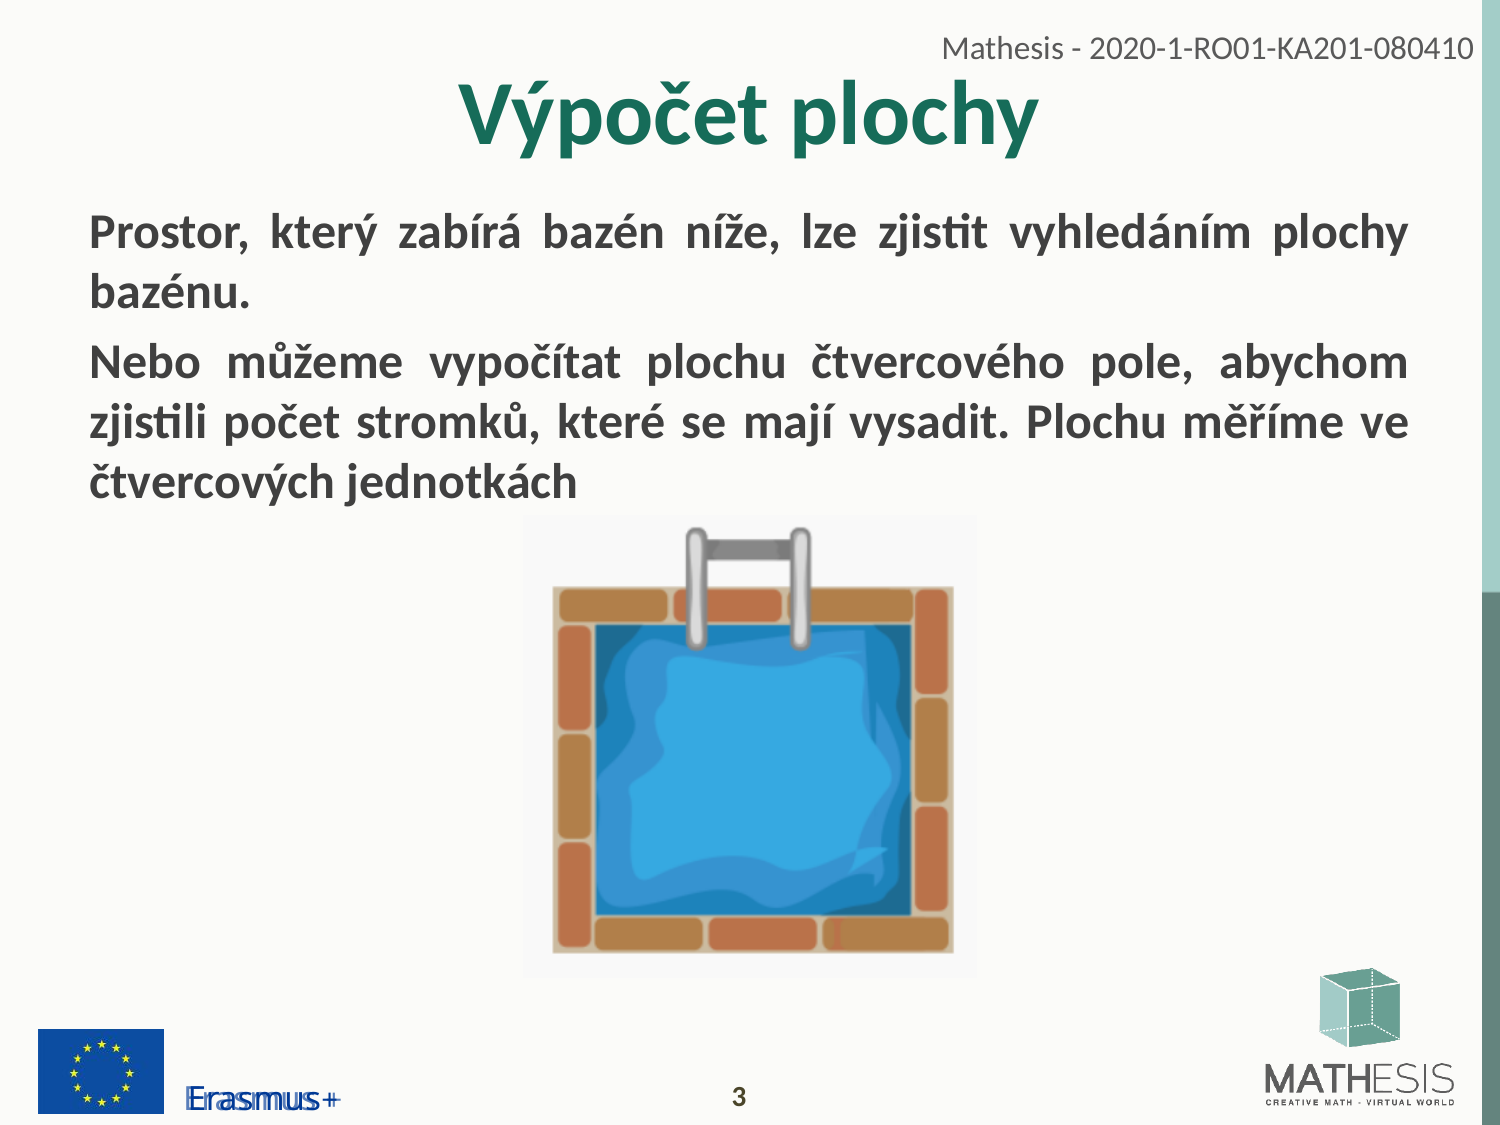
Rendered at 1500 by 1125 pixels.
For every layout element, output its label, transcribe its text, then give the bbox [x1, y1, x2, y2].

list Prostor, který zabírá bazén níže, lze zjistit vyhledáním plochy bazénu. Nebo můžeme vypočítat plochu čtvercového pole, abychom zjistili počet stromků, které se mají vysadit. Plochu měříme ve čtvercových jednotkách [75, 191, 1425, 934]
picture [523, 514, 977, 978]
title Výpočet plochy [75, 45, 1425, 191]
picture [38, 1029, 164, 1114]
